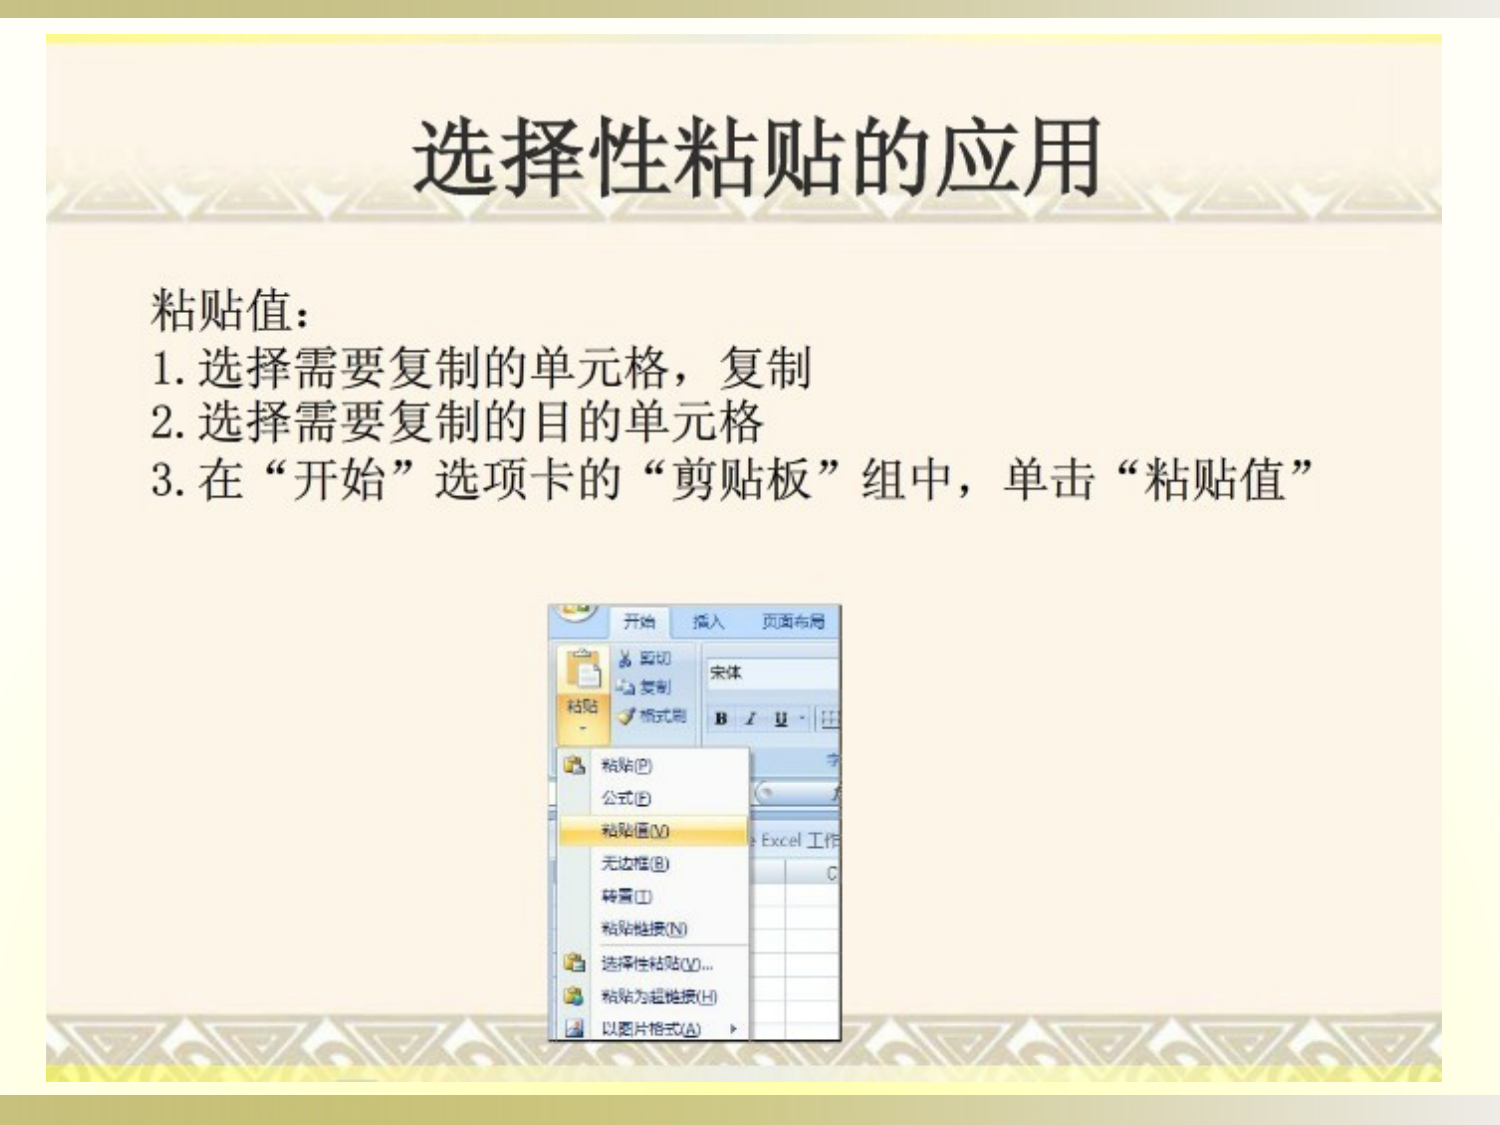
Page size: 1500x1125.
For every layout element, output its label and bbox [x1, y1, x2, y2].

picture [46, 34, 1442, 1082]
